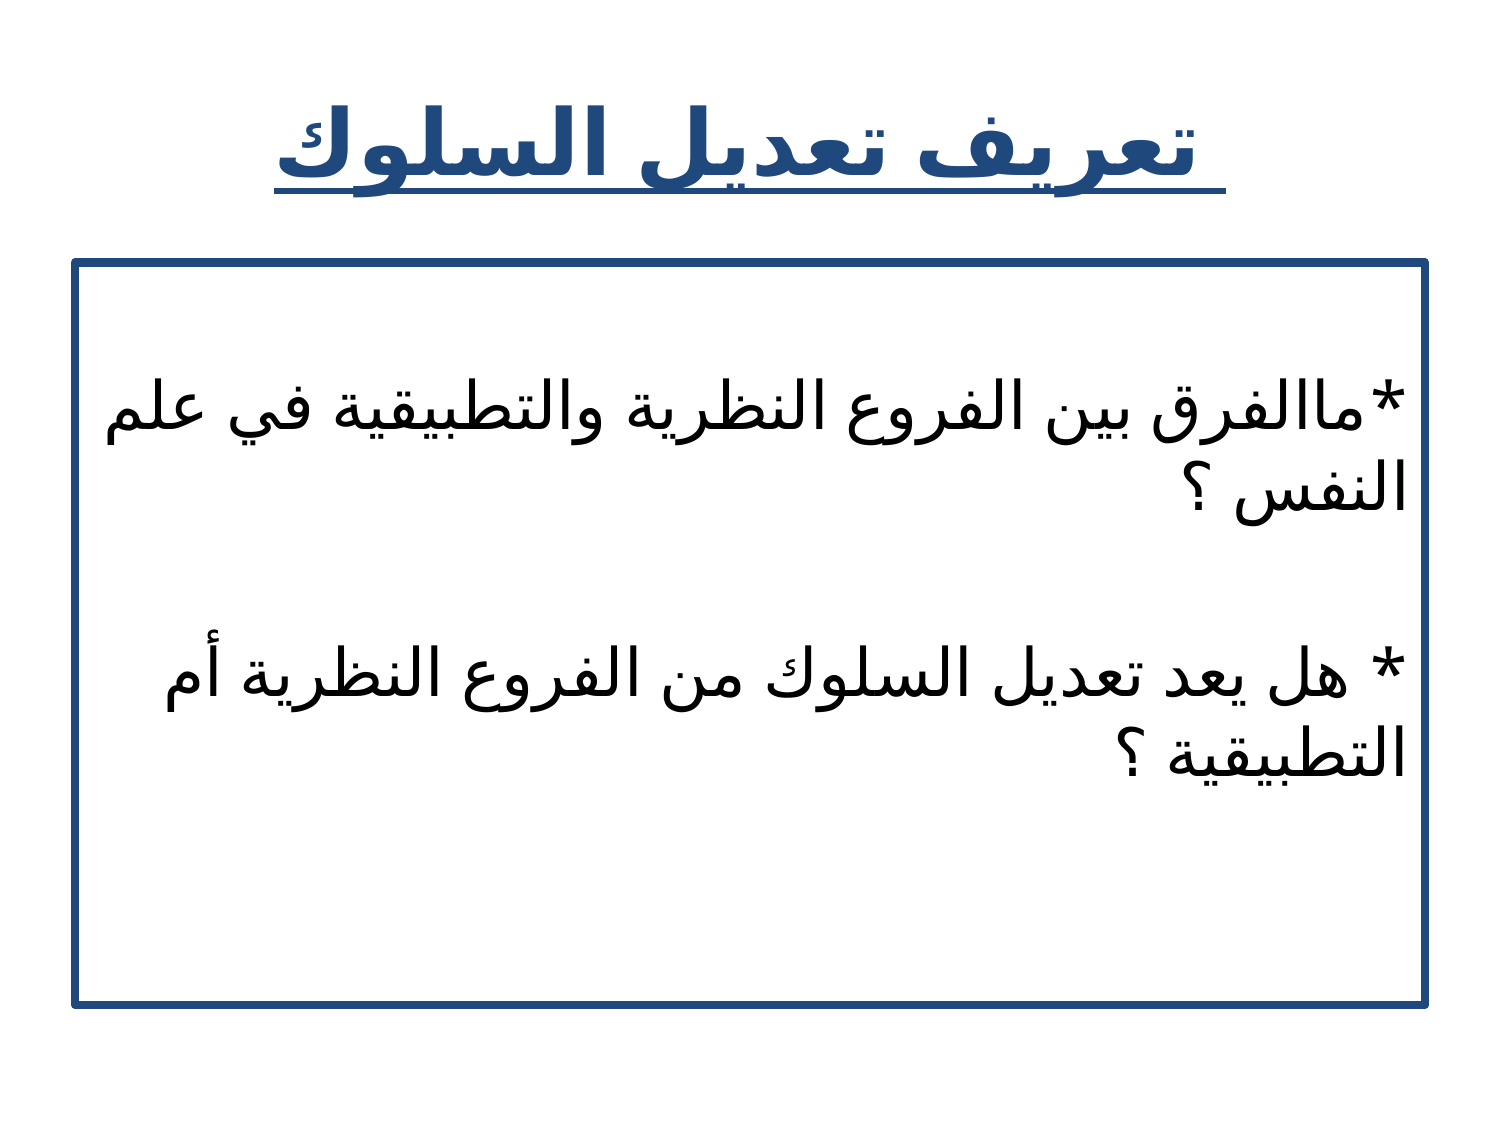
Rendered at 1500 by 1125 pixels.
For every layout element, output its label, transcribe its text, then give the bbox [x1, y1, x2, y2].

list *ماالفرق بين الفروع النظرية والتطبيقية في علم النفس ؟ * هل يعد تعديل السلوك من الفروع النظرية أم التطبيقية ؟ [75, 262, 1425, 1005]
title تعريف تعديل السلوك [75, 45, 1425, 233]
